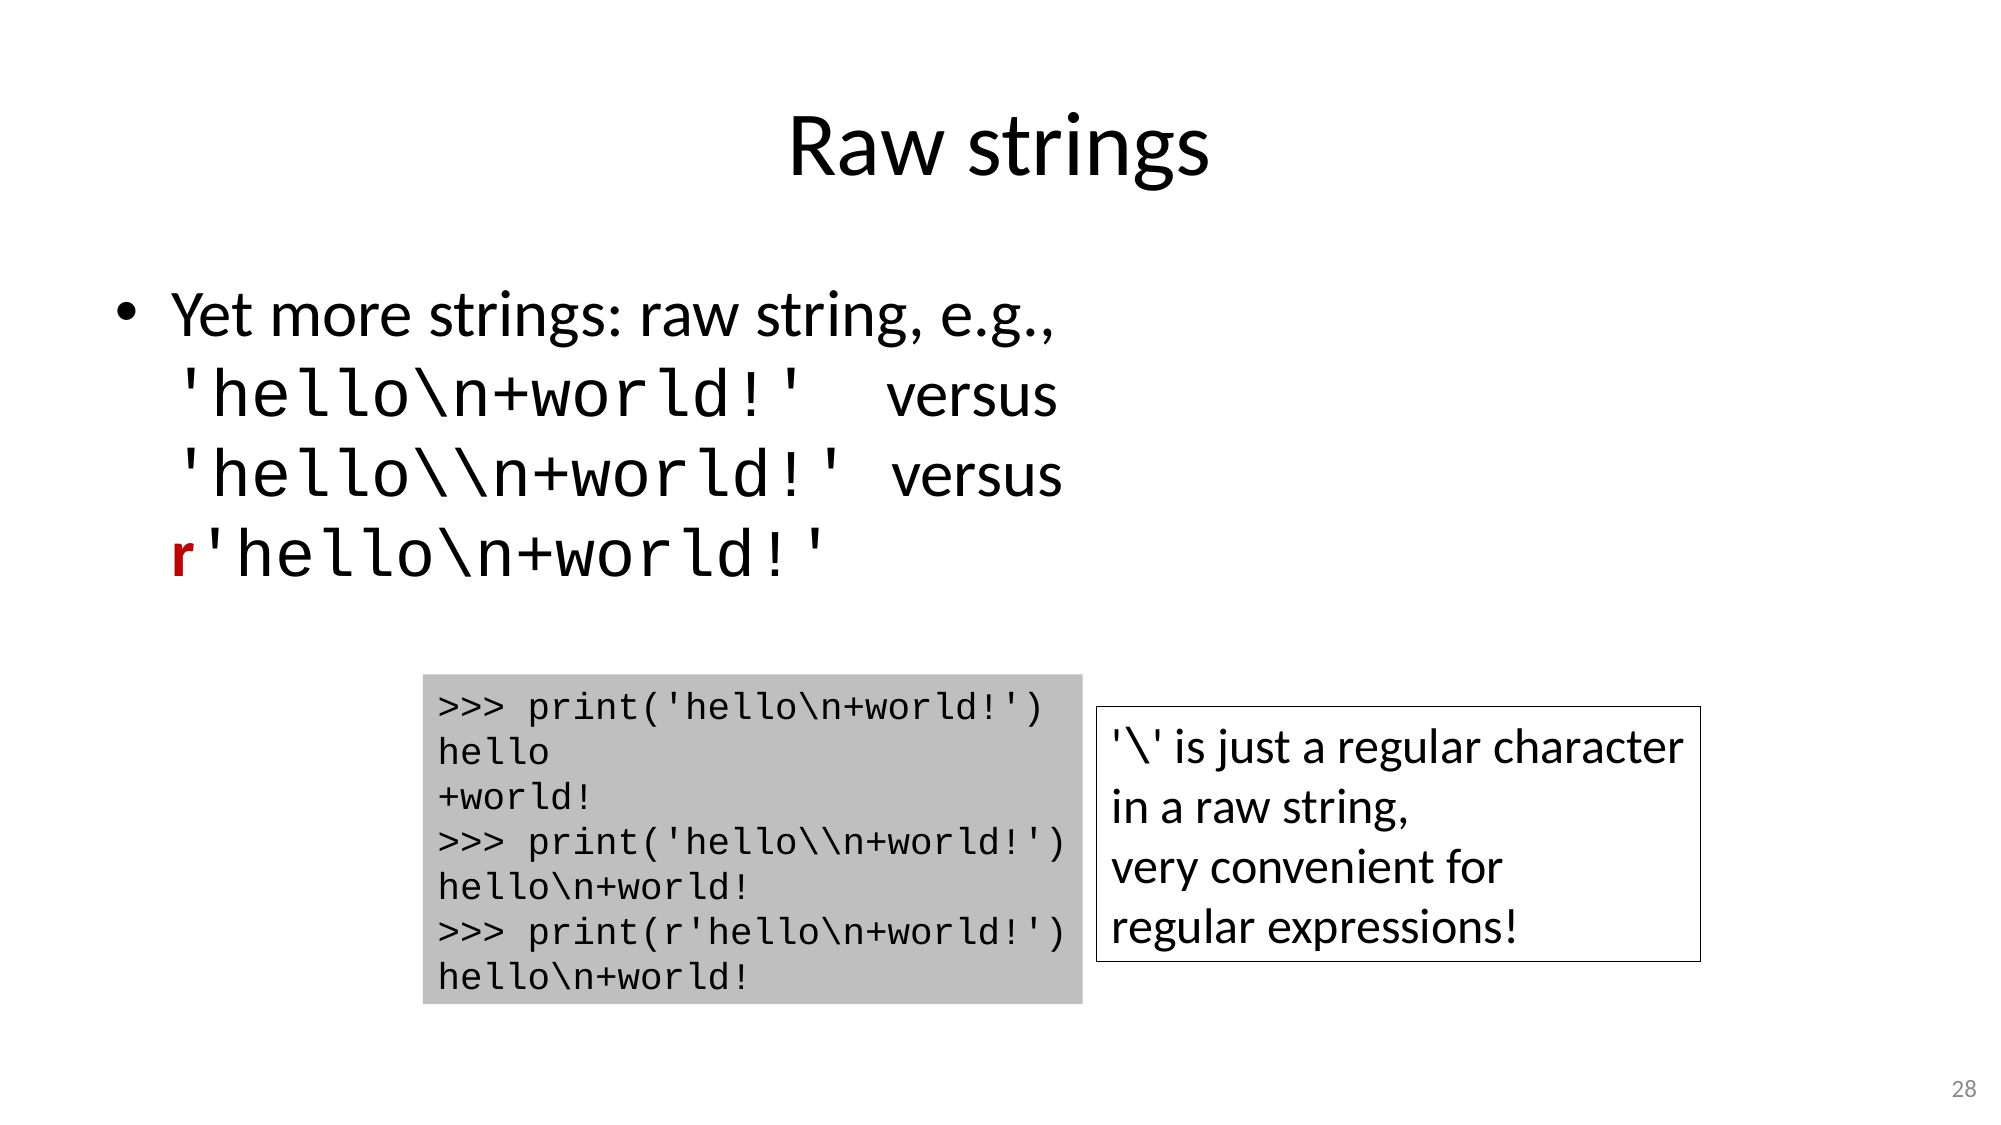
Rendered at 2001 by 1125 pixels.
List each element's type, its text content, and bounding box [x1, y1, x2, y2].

text_box '\' is just a regular character in a raw string, very convenient for regular expressions! [1096, 706, 1701, 962]
title Raw strings [99, 45, 1900, 233]
list Yet more strings: raw string, e.g., 'hello\n+world!' versus 'hello\\n+world!' versus r'hello\n+world!' [99, 262, 1900, 1005]
slide_number 28 [1525, 1057, 1993, 1118]
text_box >>> print('hello\n+world!') hello +world! >>> print('hello\\n+world!') hello\n+world! >>> print(r'hello\n+world!') hello\n+world! [422, 674, 1083, 1005]
